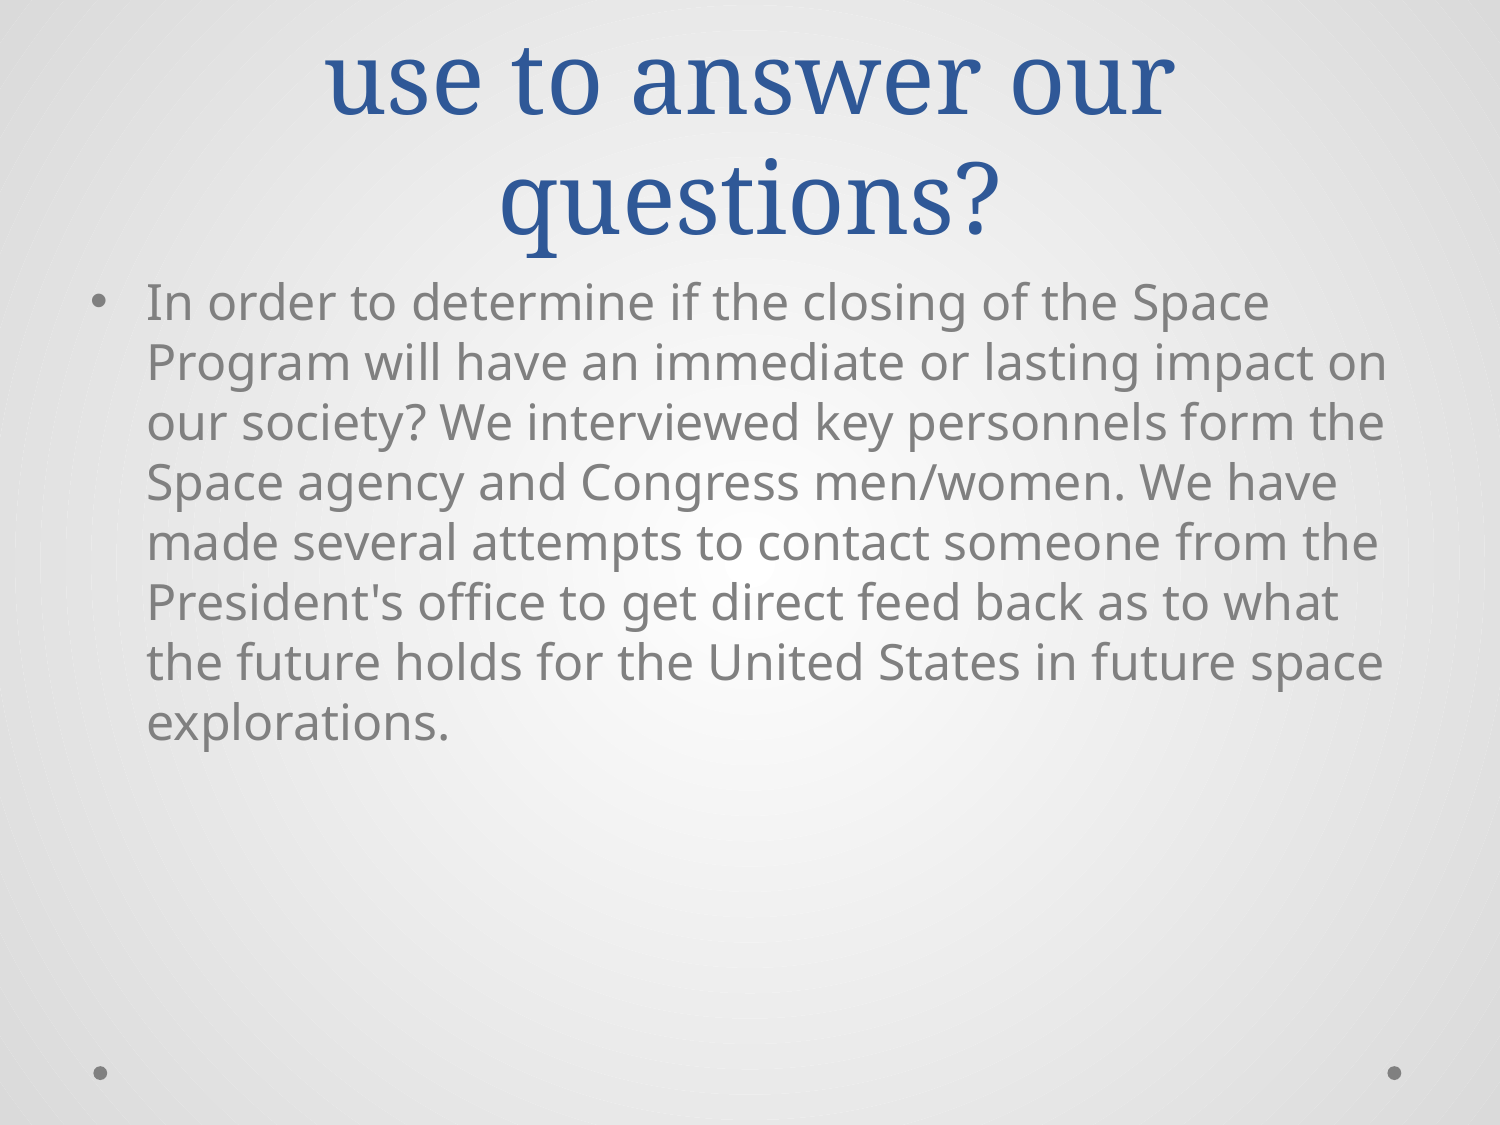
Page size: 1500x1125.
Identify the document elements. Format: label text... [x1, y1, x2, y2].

list In order to determine if the closing of the Space Program will have an immediate or lasting impact on our society? We interviewed key personnels form the Space agency and Congress men/women. We have made several attempts to contact someone from the President's office to get direct feed back as to what the future holds for the United States in future space explorations. [75, 262, 1425, 1005]
title What information will we use to answer our questions? [75, 0, 1425, 262]
